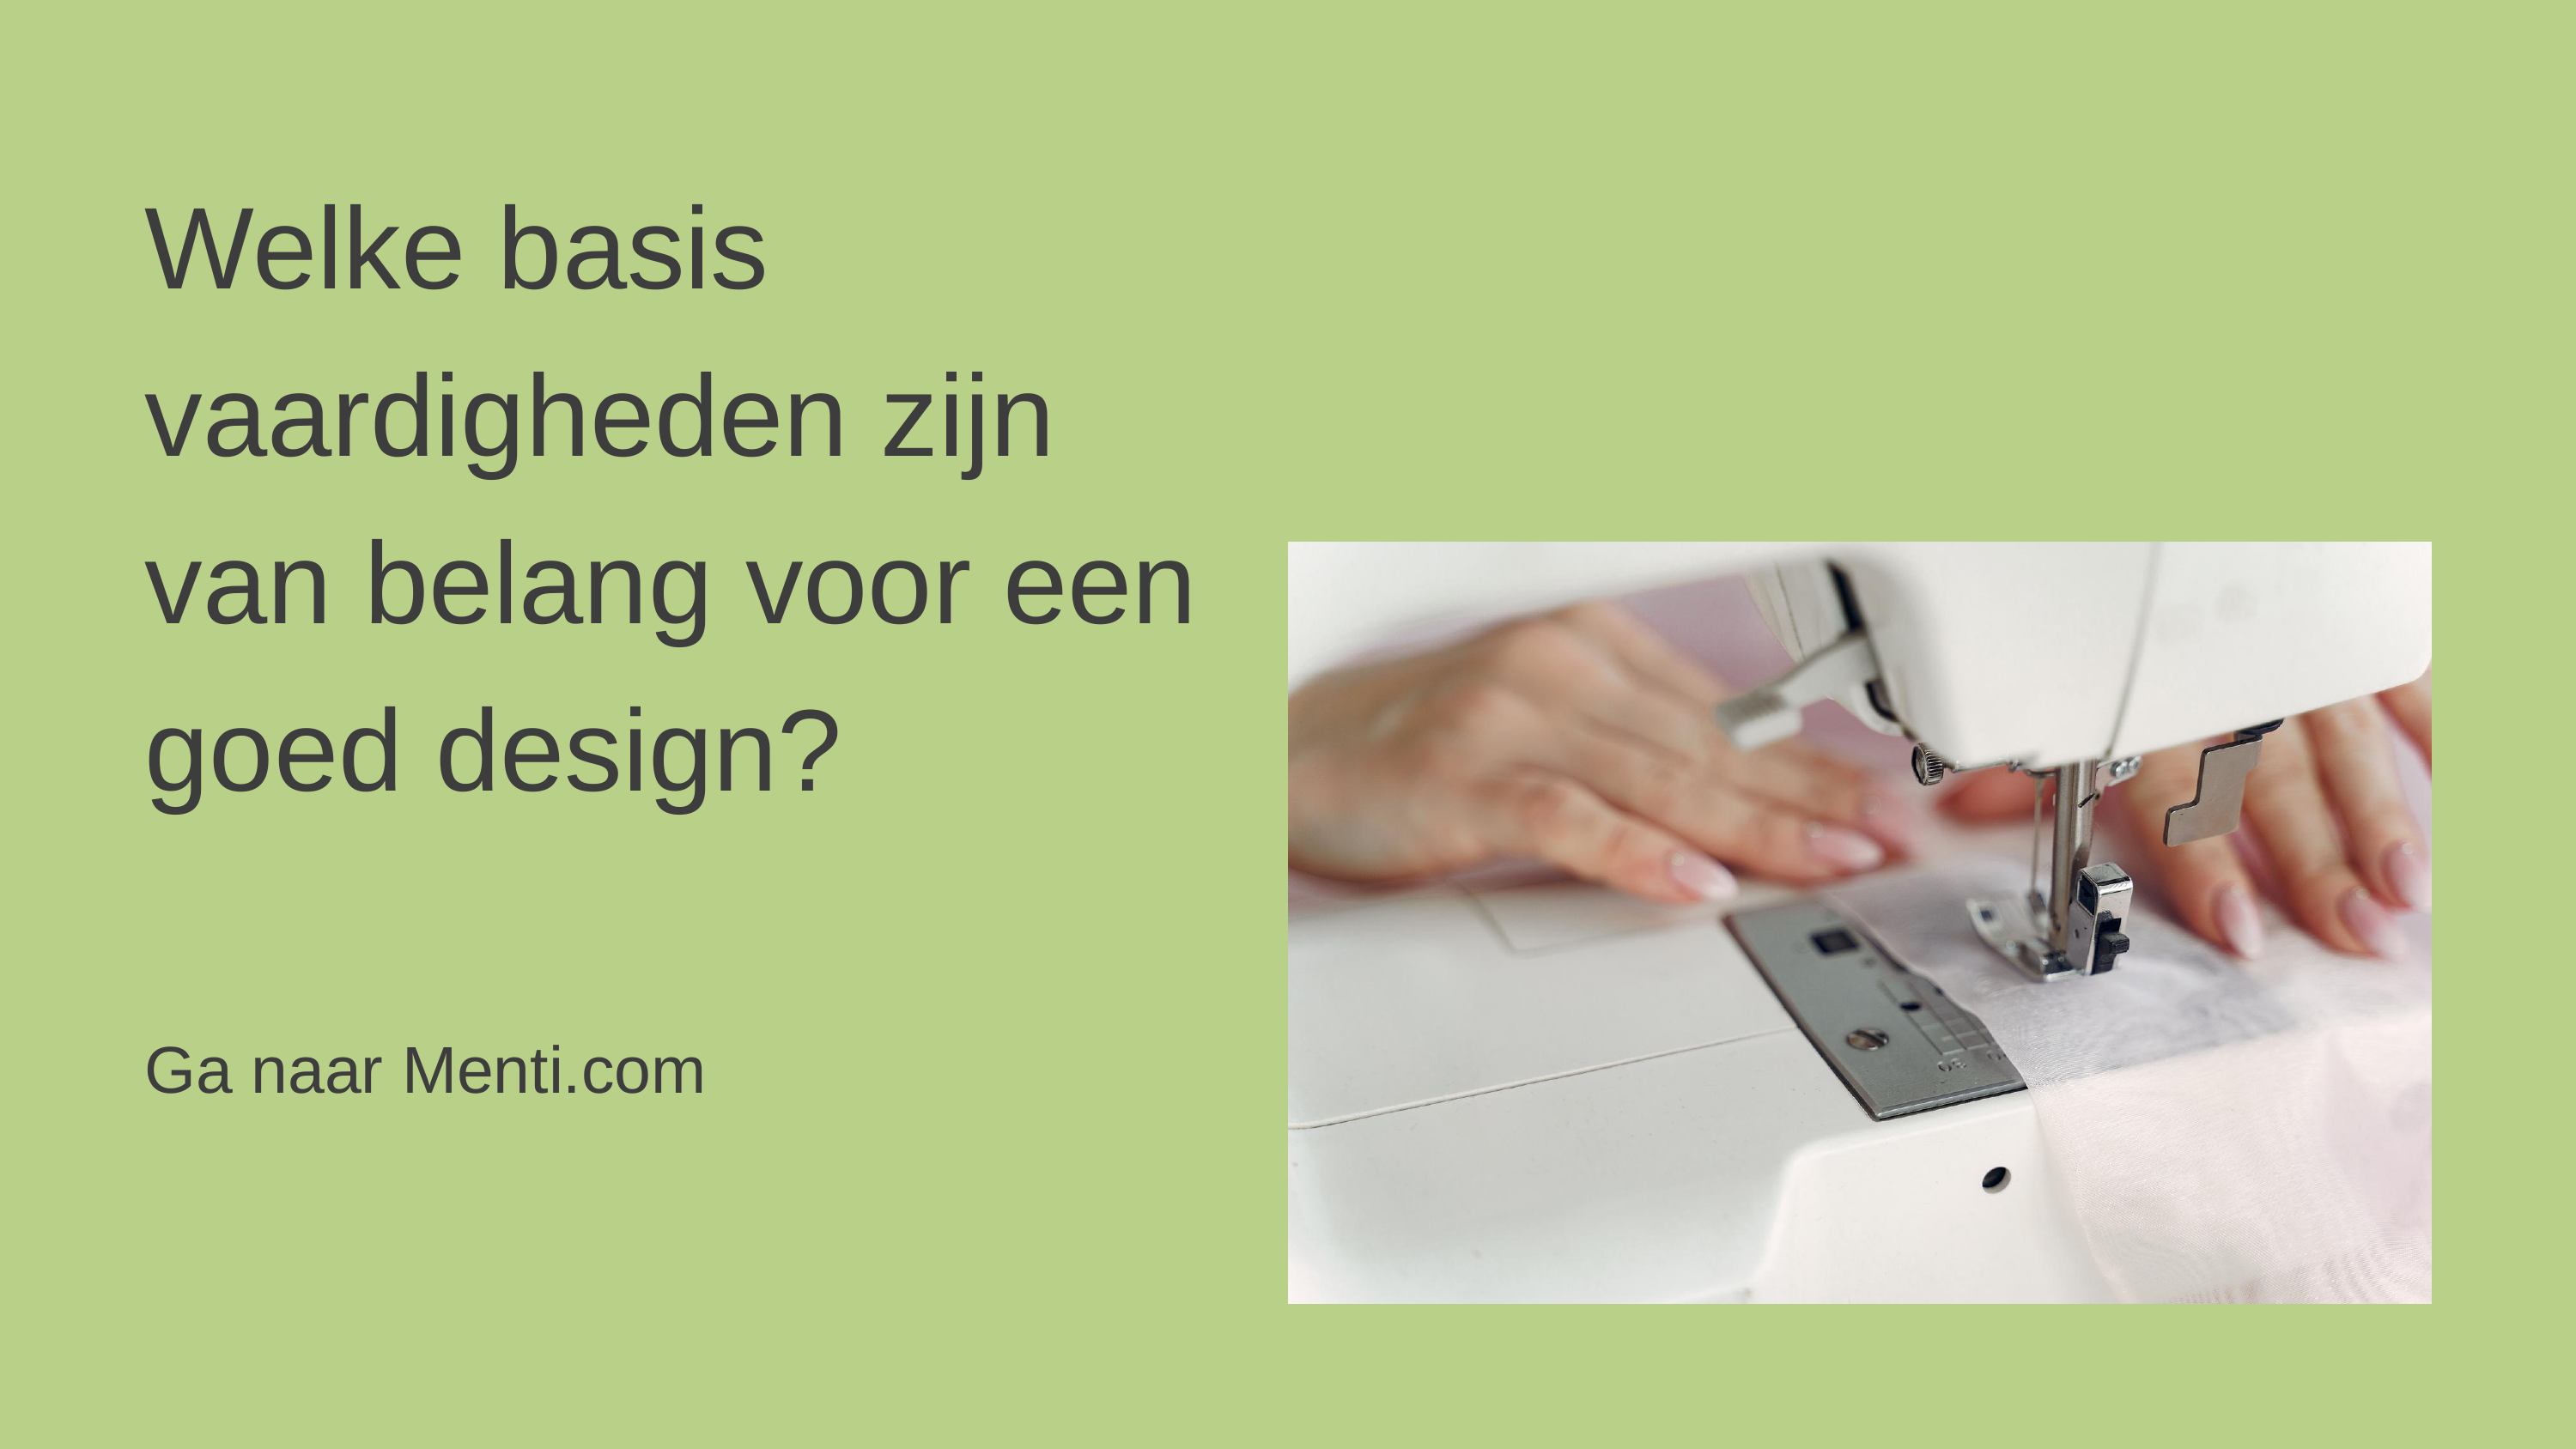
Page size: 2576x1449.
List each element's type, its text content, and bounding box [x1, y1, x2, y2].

text_box Welke basis vaardigheden zijn van belang voor een goed design? [144, 144, 1248, 815]
text_box Ga naar Menti.com [144, 1003, 983, 1107]
picture [1287, 541, 2432, 1304]
